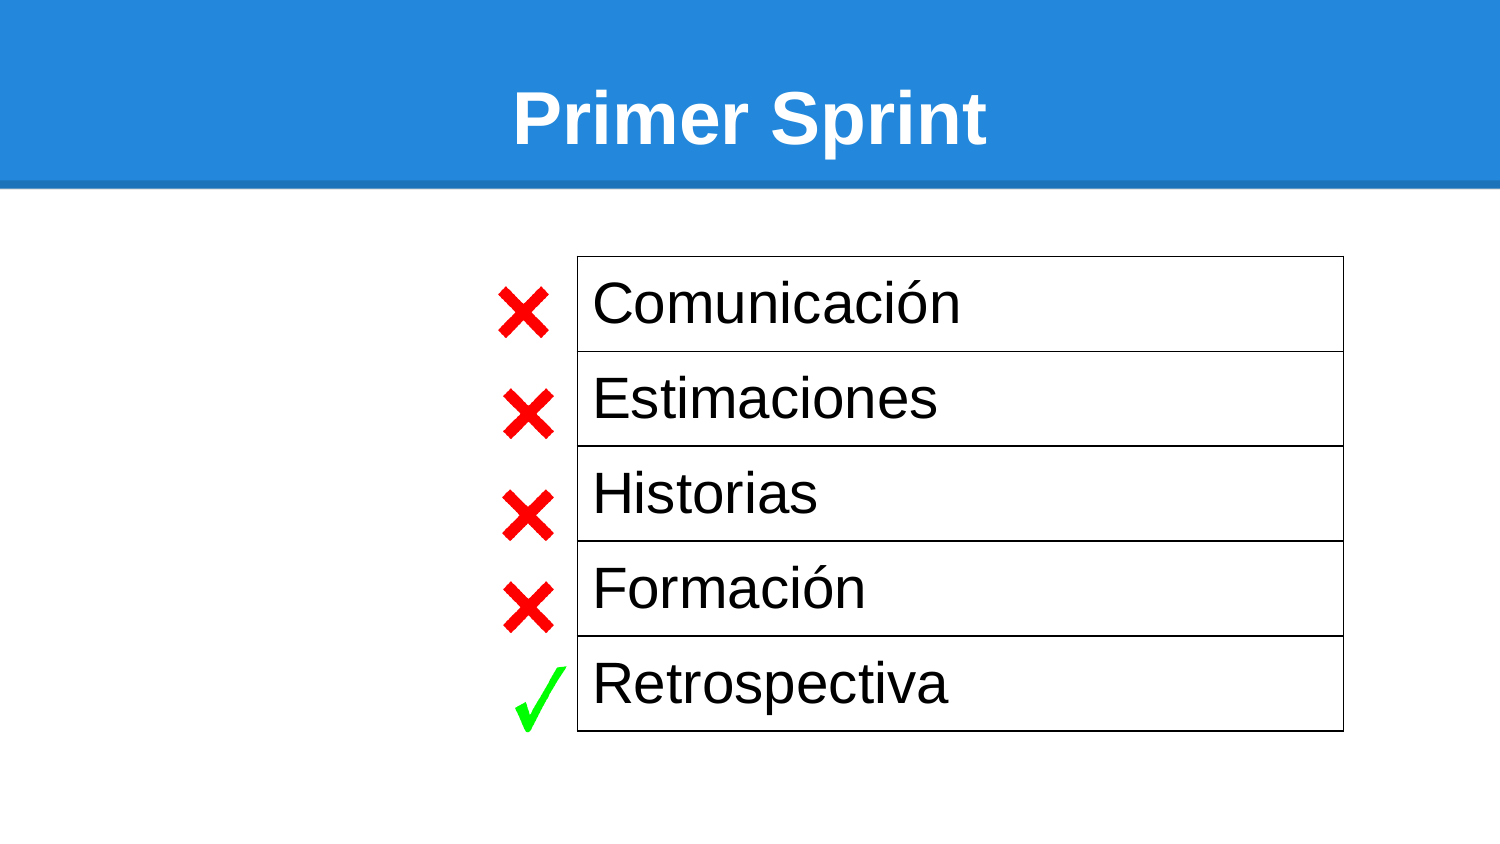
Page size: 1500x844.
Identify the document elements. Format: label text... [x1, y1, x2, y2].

table_cell Retrospectiva [578, 637, 1343, 730]
picture [502, 387, 556, 441]
title Primer Sprint [75, 33, 1425, 175]
picture [496, 285, 550, 339]
picture [501, 580, 555, 634]
table_cell Historias [578, 447, 1343, 540]
table_cell Estimaciones [578, 352, 1343, 445]
table_header Comunicación [578, 257, 1343, 351]
picture [501, 488, 555, 542]
table_cell Formación [578, 542, 1343, 635]
picture [513, 665, 567, 733]
